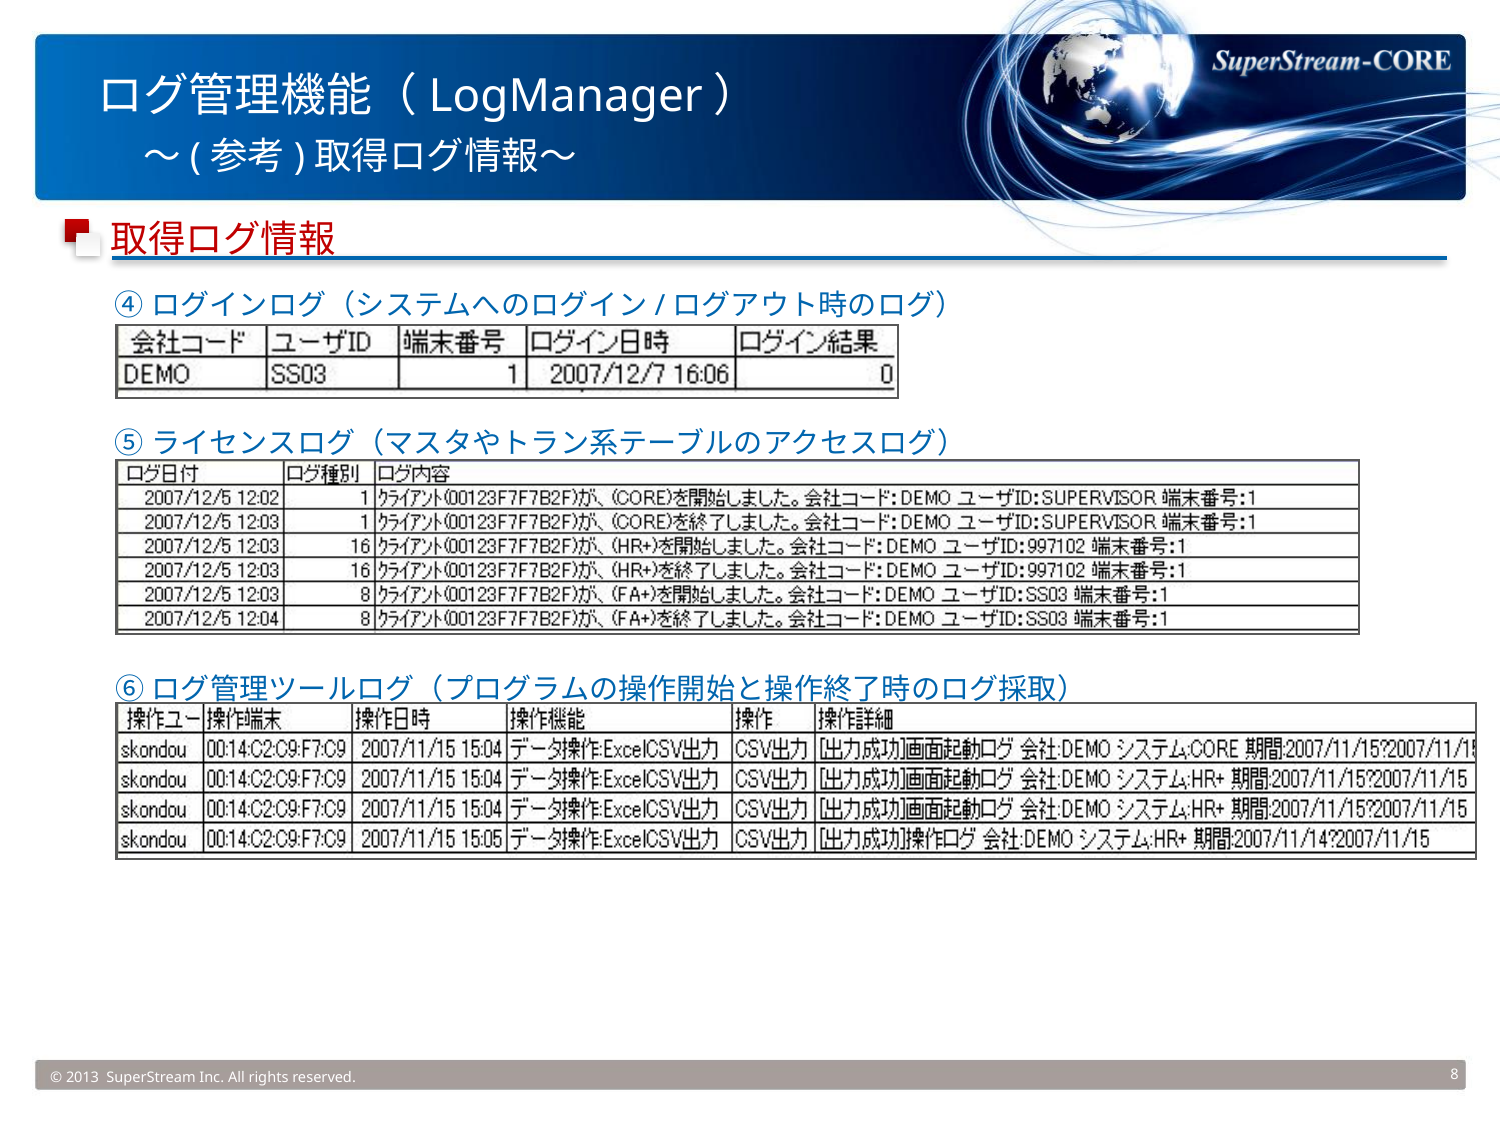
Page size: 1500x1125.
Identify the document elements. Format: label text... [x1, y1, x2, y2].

picture [0, 0, 1500, 1125]
title ログ管理機能（LogManager） ～(参考)取得ログ情報～ [82, 54, 1418, 221]
text_box ④ログインログ（システムへのログイン/ログアウト時のログ） [100, 278, 1377, 329]
slide_number 8 [1340, 1060, 1459, 1090]
text_box 取得ログ情報 [96, 221, 1329, 268]
text_box ⑤ライセンスログ（マスタやトラン系テーブルのアクセスログ） [100, 417, 1377, 468]
text_box ⑥ログ管理ツールログ（プログラムの操作開始と操作終了時のログ採取） [100, 662, 1377, 713]
footer © 2013 SuperStream Inc. All rights reserved. [50, 1059, 423, 1094]
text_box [64, 219, 101, 256]
